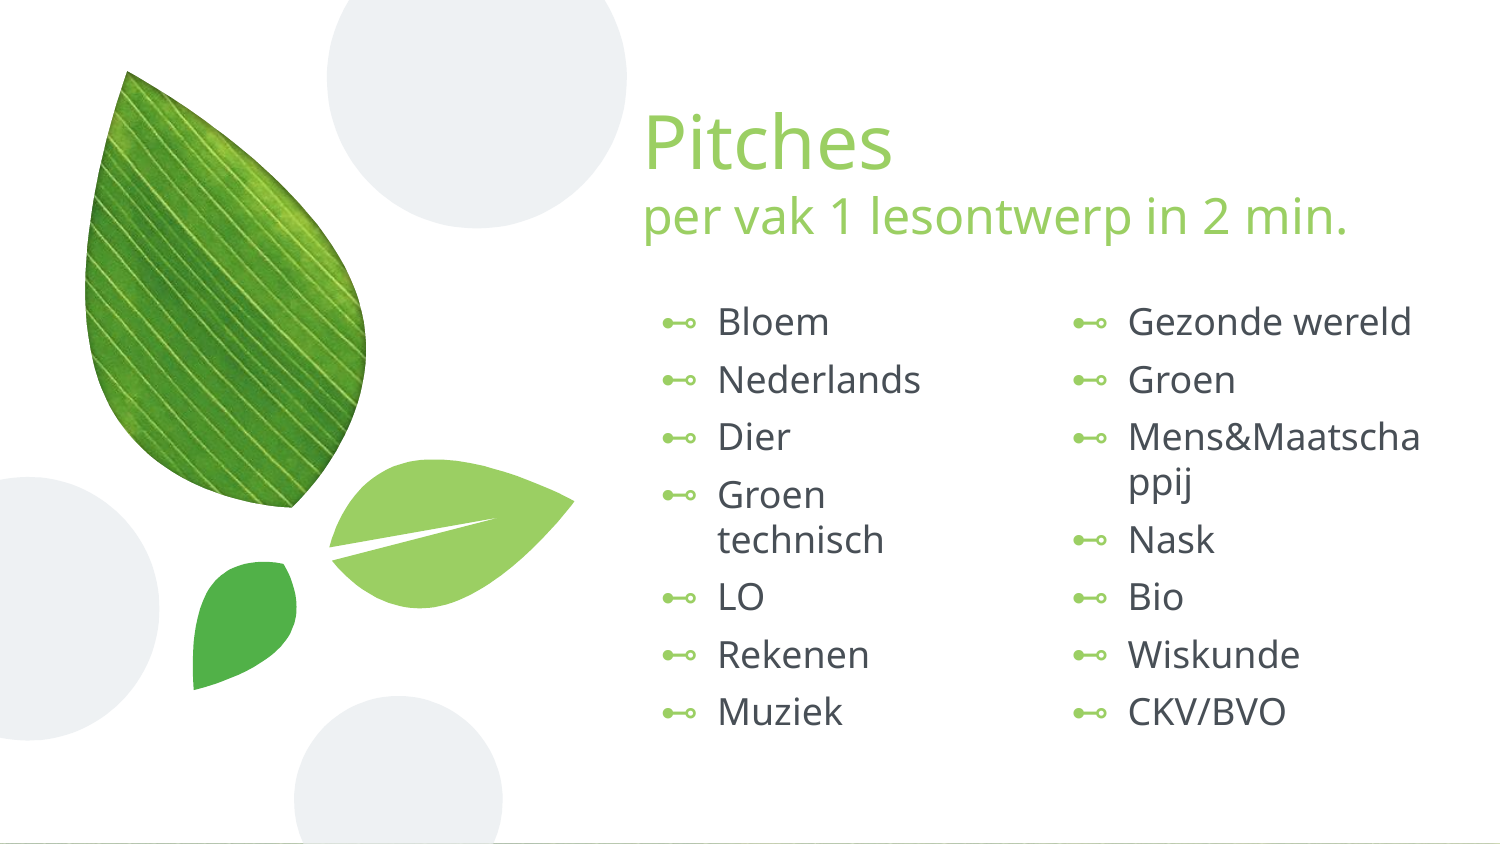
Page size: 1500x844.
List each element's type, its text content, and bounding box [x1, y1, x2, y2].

title Pitches per vak 1 lesontwerp in 2 min. [626, 146, 1500, 260]
list Gezonde wereld Groen Mens&Maatschappij Nask Bio Wiskunde CKV/BVO [1037, 283, 1450, 780]
picture [86, 72, 366, 507]
list Bloem Nederlands Dier Groen technisch LO Rekenen Muziek [626, 283, 1015, 780]
